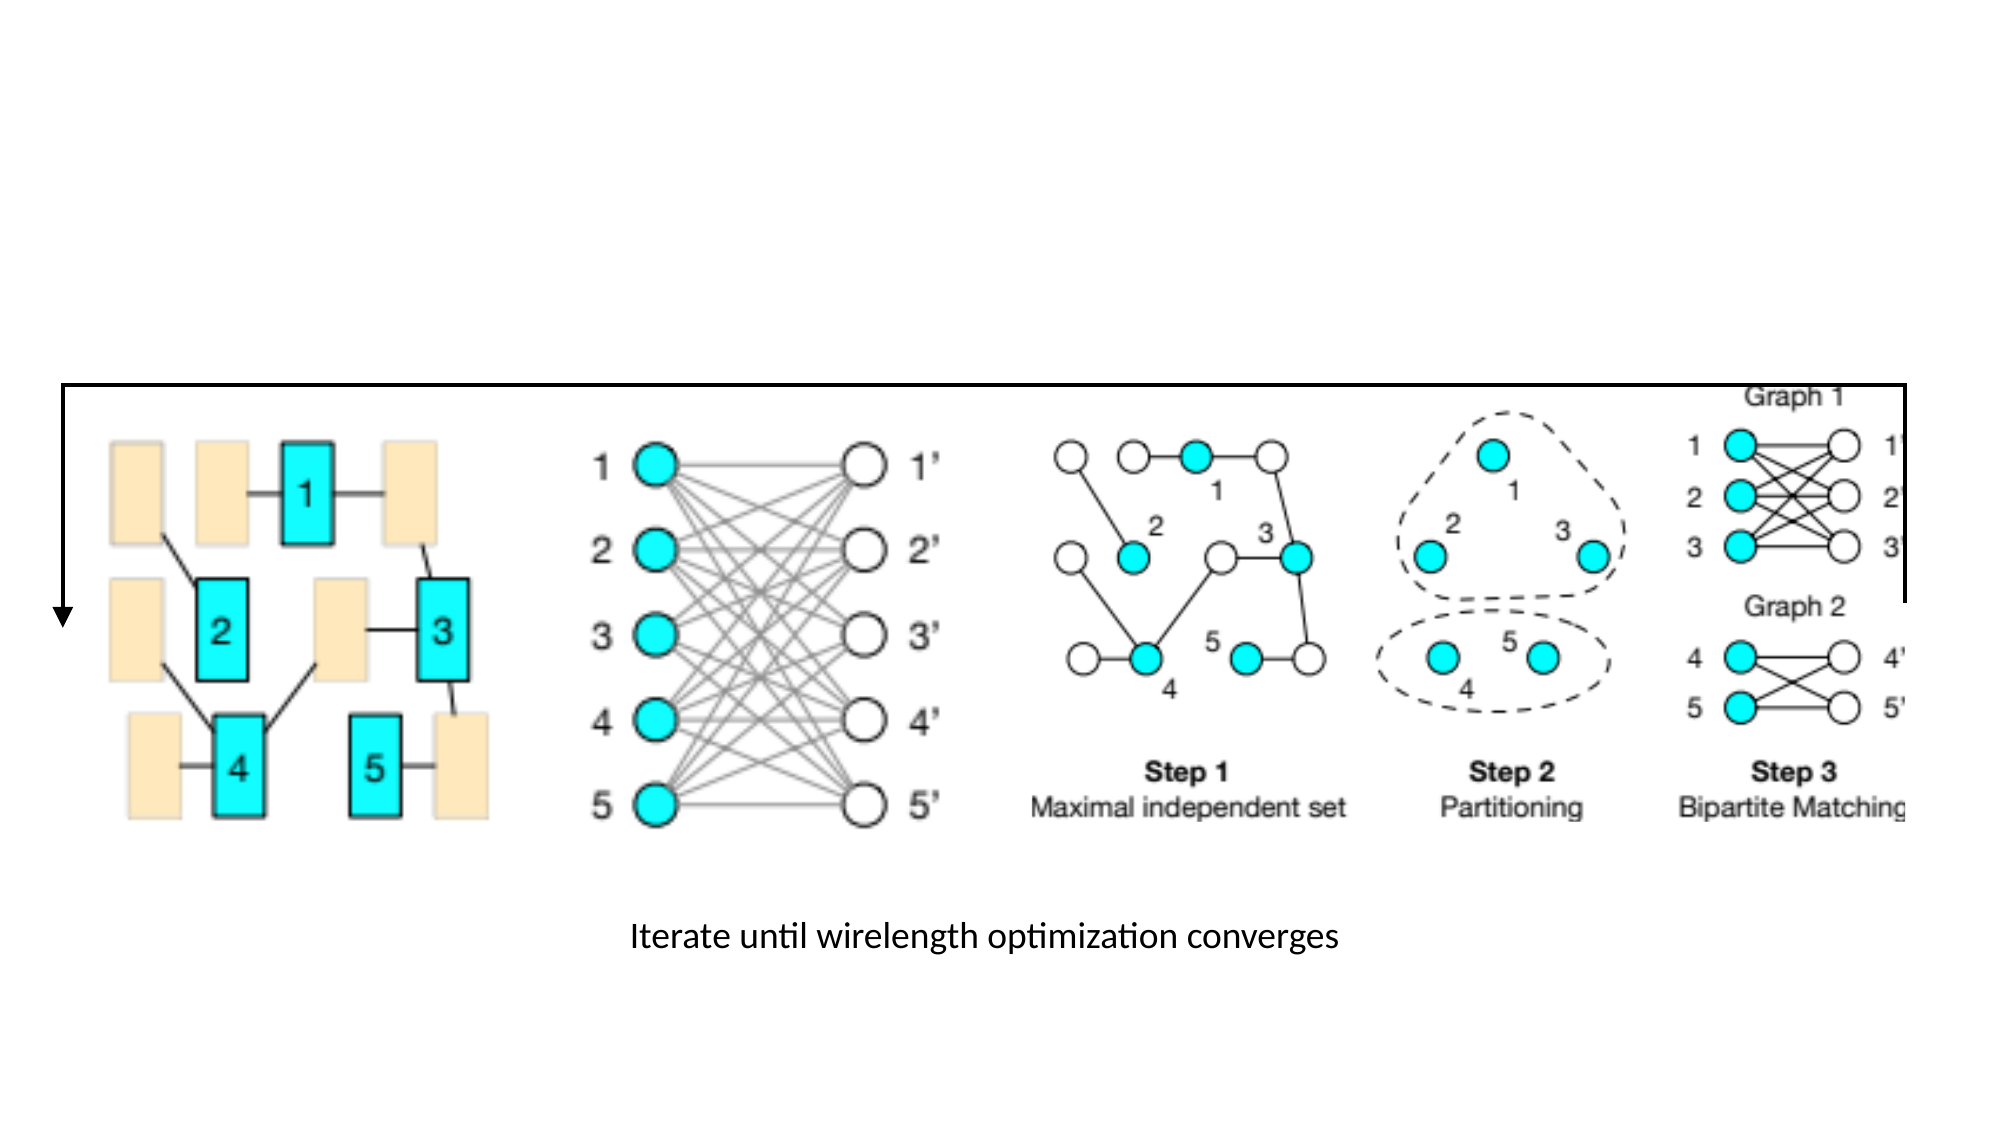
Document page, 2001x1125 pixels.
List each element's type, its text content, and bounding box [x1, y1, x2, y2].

picture [62, 628, 1000, 868]
picture [1031, 385, 1906, 603]
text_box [62, 603, 1906, 628]
picture [1031, 628, 1906, 822]
text_box Iterate until wirelength optimization converges [25, 903, 1944, 964]
picture [62, 393, 1000, 603]
